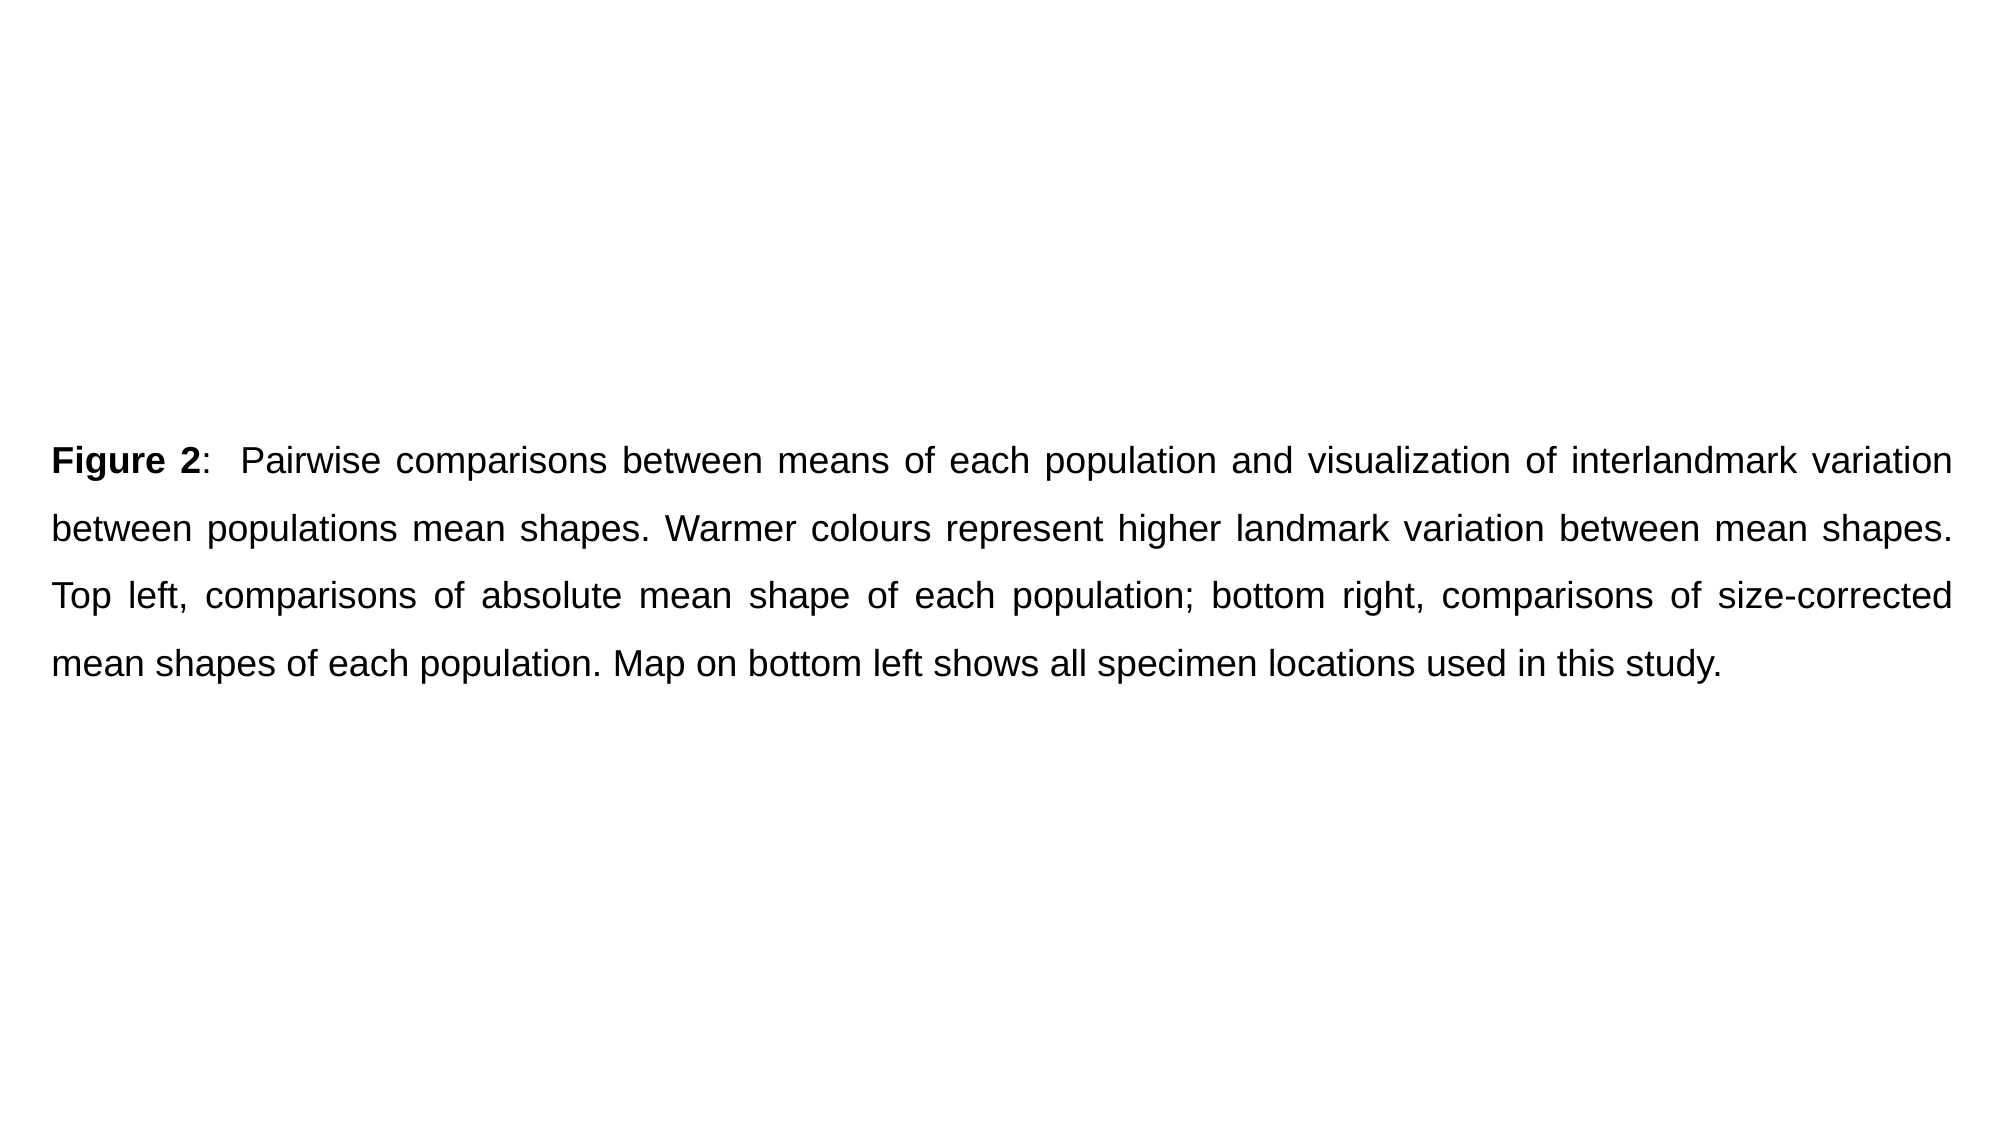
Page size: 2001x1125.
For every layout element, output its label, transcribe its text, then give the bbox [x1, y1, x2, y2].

text_box Figure 2: Pairwise comparisons between means of each population and visualization of interlandmark variation between populations mean shapes. Warmer colours represent higher landmark variation between mean shapes. Top left, comparisons of absolute mean shape of each population; bottom right, comparisons of size-corrected mean shapes of each population. Map on bottom left shows all specimen locations used in this study. [36, 406, 1969, 692]
